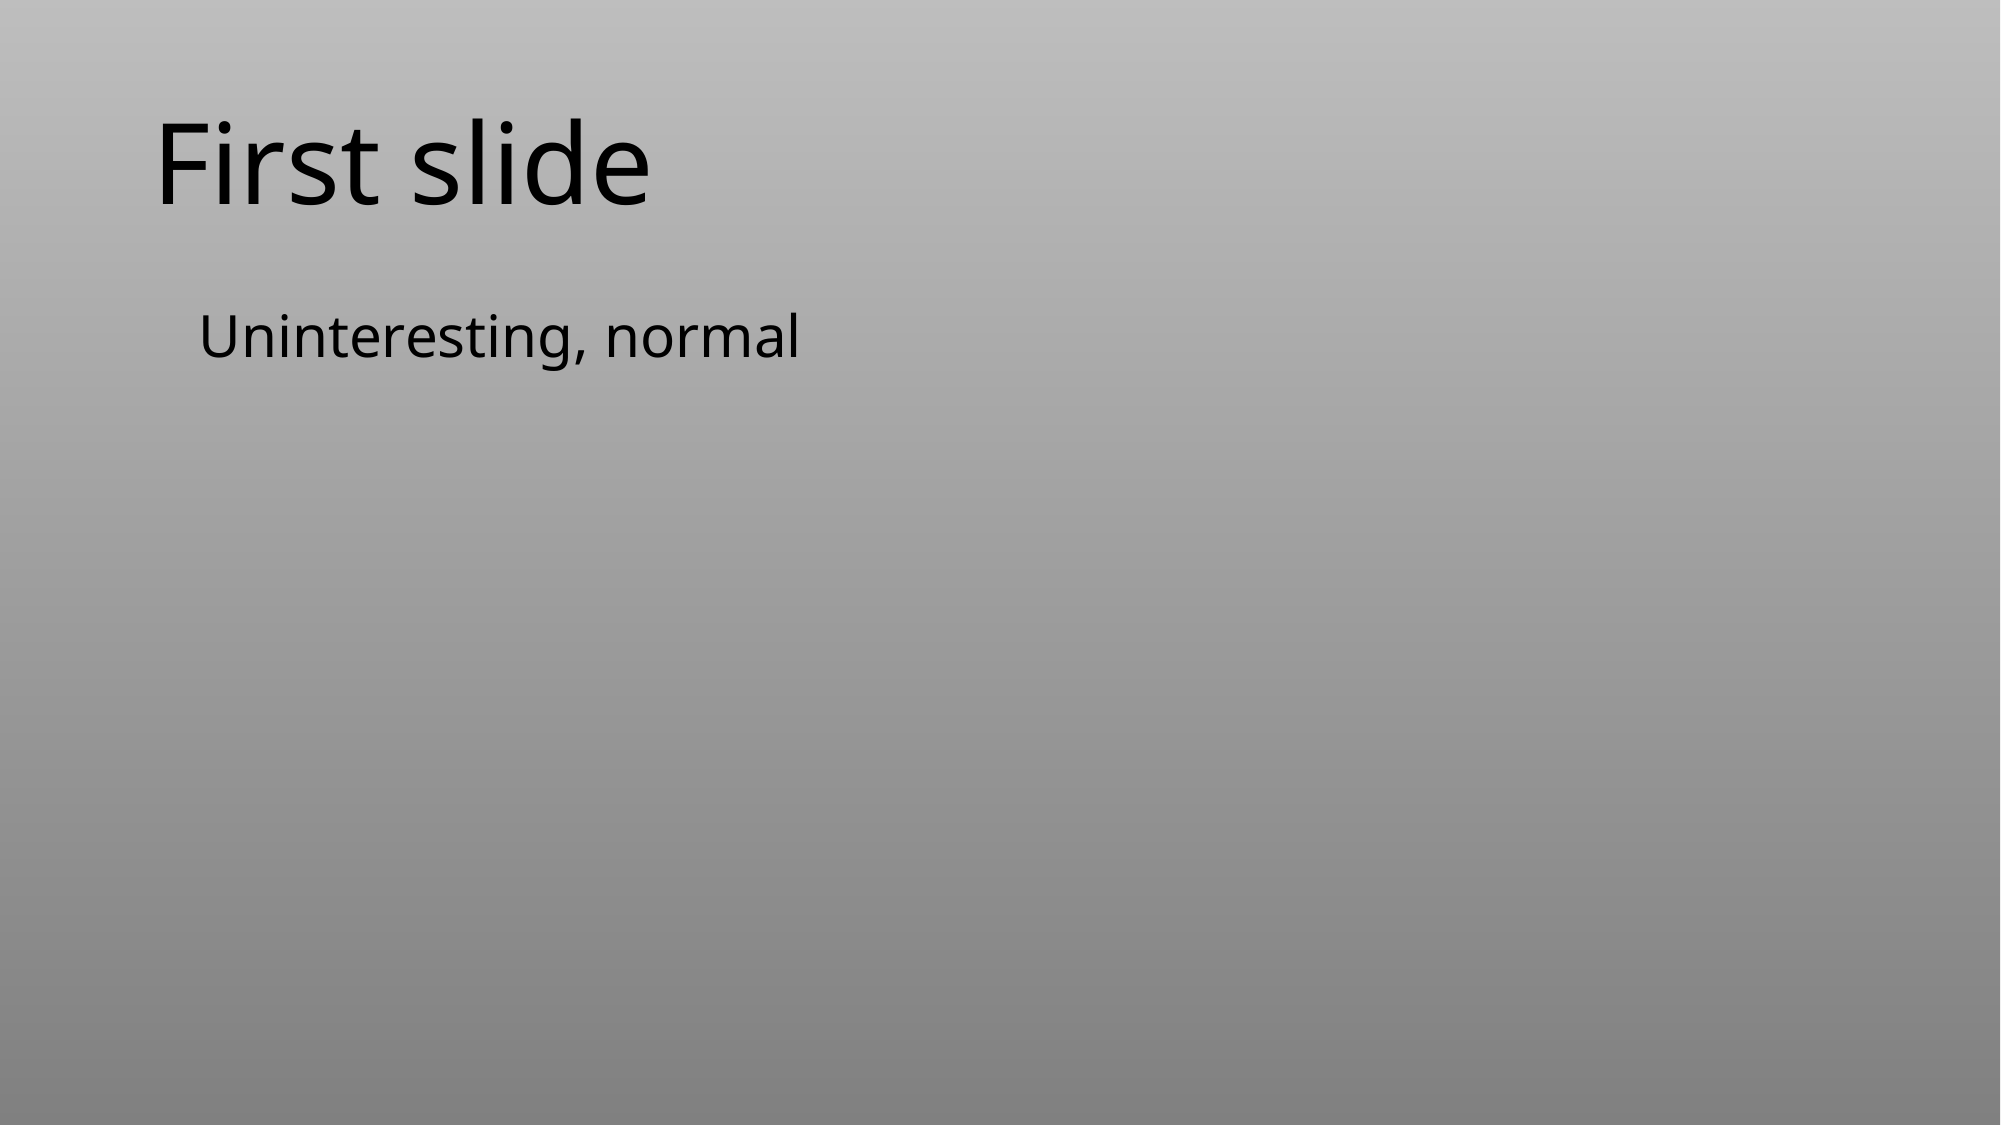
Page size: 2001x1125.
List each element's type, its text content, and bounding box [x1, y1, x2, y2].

list Uninteresting, normal [183, 299, 1863, 1014]
title First slide [137, 59, 1863, 278]
picture [0, 0, 2001, 1125]
